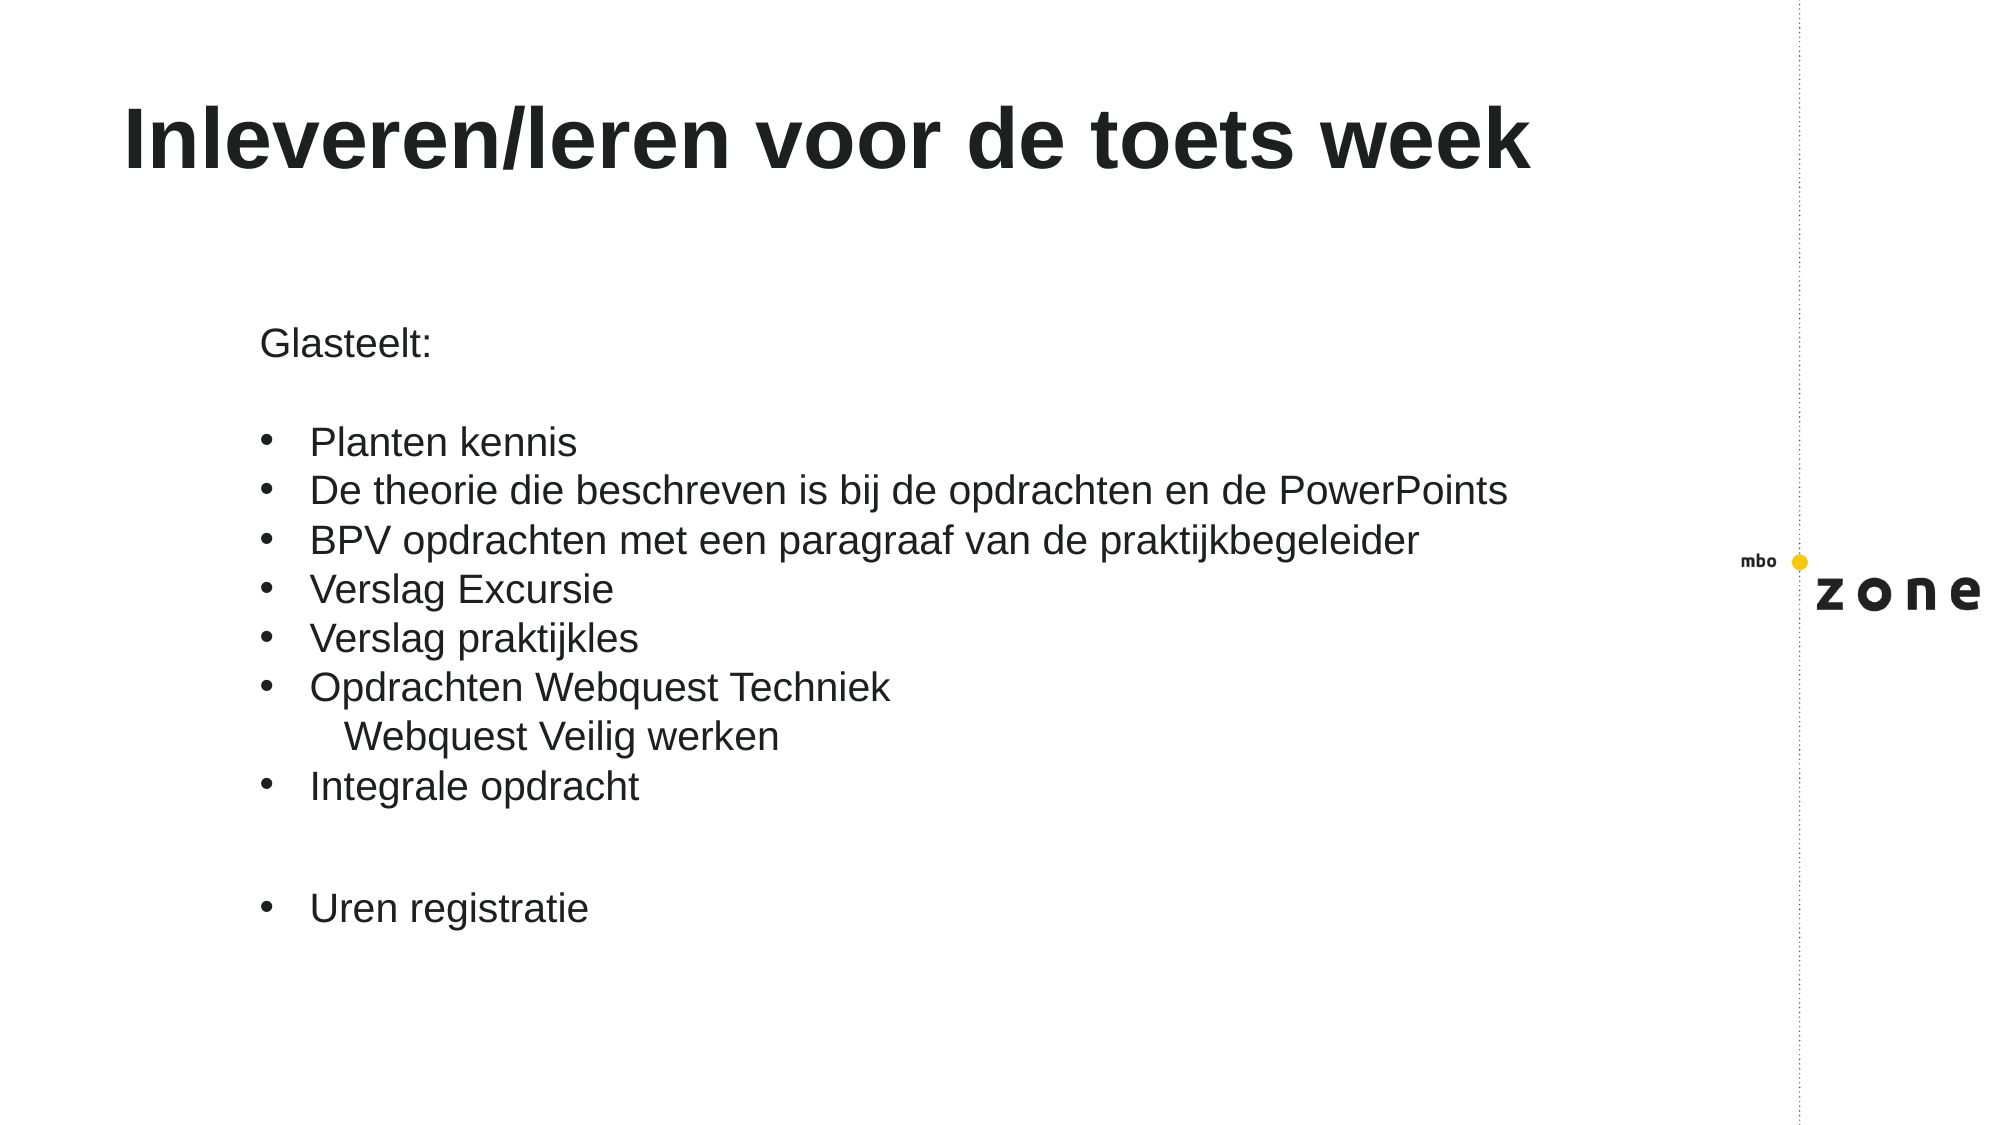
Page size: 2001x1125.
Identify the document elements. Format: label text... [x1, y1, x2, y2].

list Glasteelt: Planten kennis De theorie die beschreven is bij de opdrachten en de PowerPoints BPV opdrachten met een paragraaf van de praktijkbegeleider Verslag Excursie Verslag praktijkles Opdrachten Webquest Techniek Webquest Veilig werken Integrale opdracht Uren registratie [259, 316, 1686, 1031]
title Inleveren/leren voor de toets week [124, 94, 1607, 272]
picture [1596, 0, 2001, 1125]
